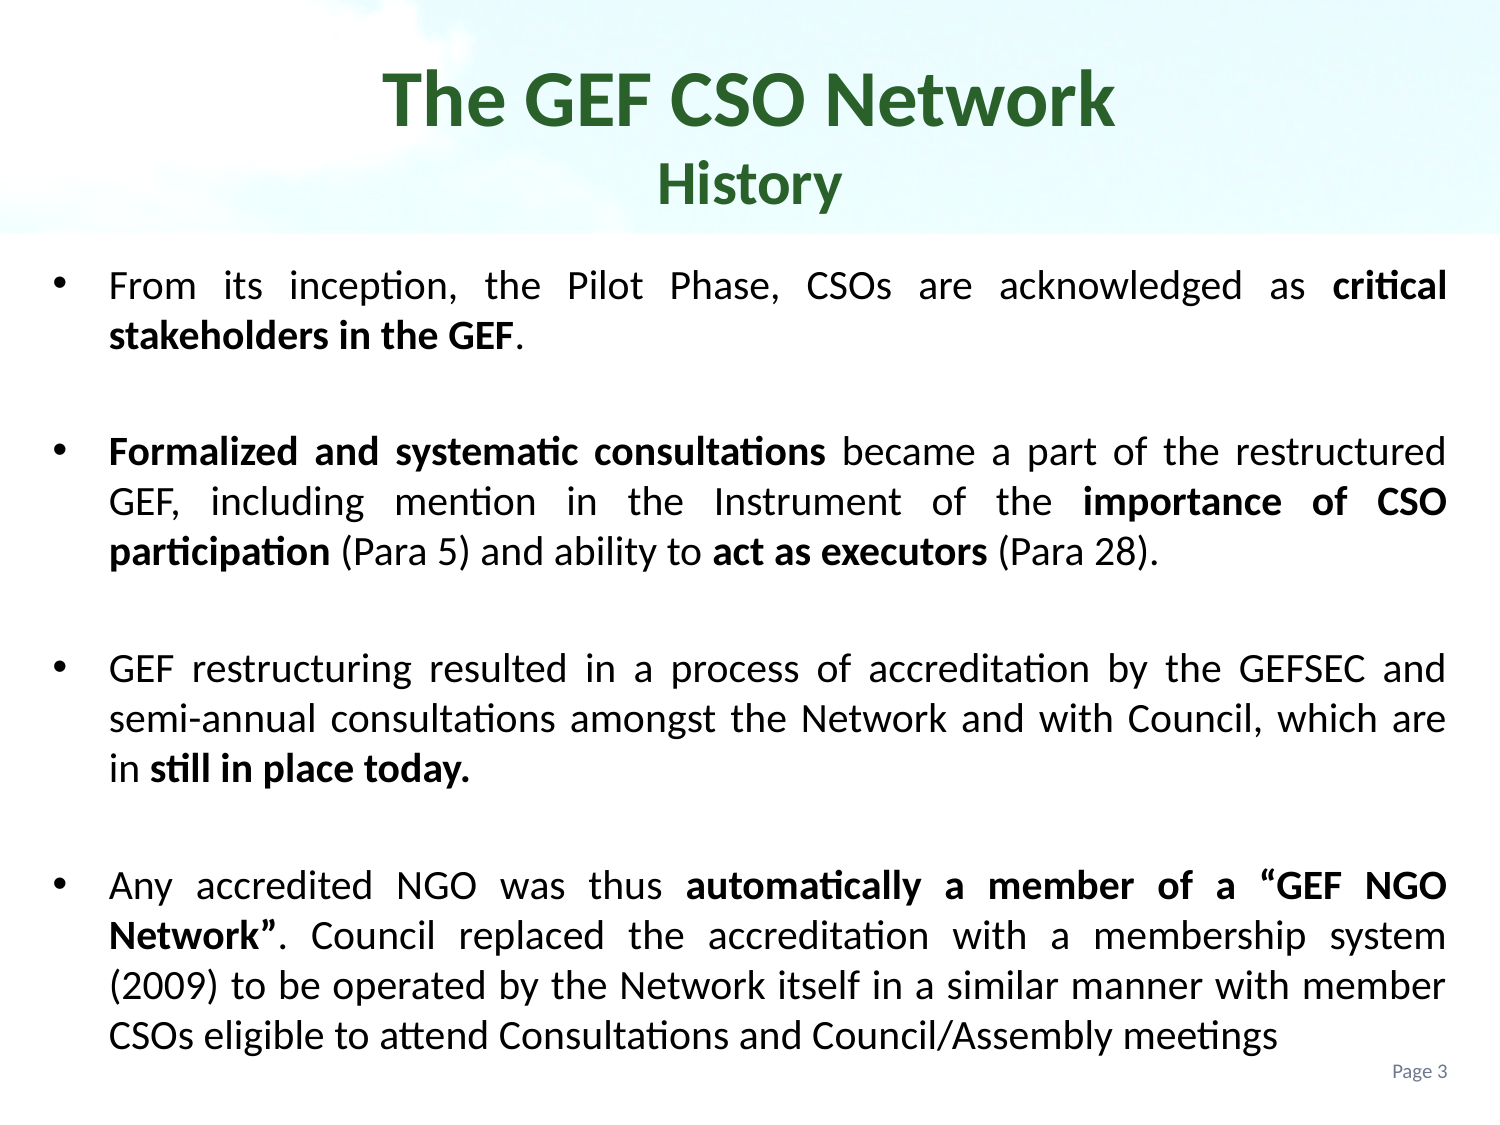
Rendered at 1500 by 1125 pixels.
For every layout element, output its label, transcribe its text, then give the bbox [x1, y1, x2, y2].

list From its inception, the Pilot Phase, CSOs are acknowledged as critical stakeholders in the GEF. Formalized and systematic consultations became a part of the restructured GEF, including mention in the Instrument of the importance of CSO participation (Para 5) and ability to act as executors (Para 28). GEF restructuring resulted in a process of accreditation by the GEFSEC and semi-annual consultations amongst the Network and with Council, which are in still in place today. Any accredited NGO was thus automatically a member of a “GEF NGO Network”. Council replaced the accreditation with a membership system (2009) to be operated by the Network itself in a similar manner with member CSOs eligible to attend Consultations and Council/Assembly meetings [37, 249, 1463, 1088]
title The GEF CSO Network History [37, 37, 1463, 225]
